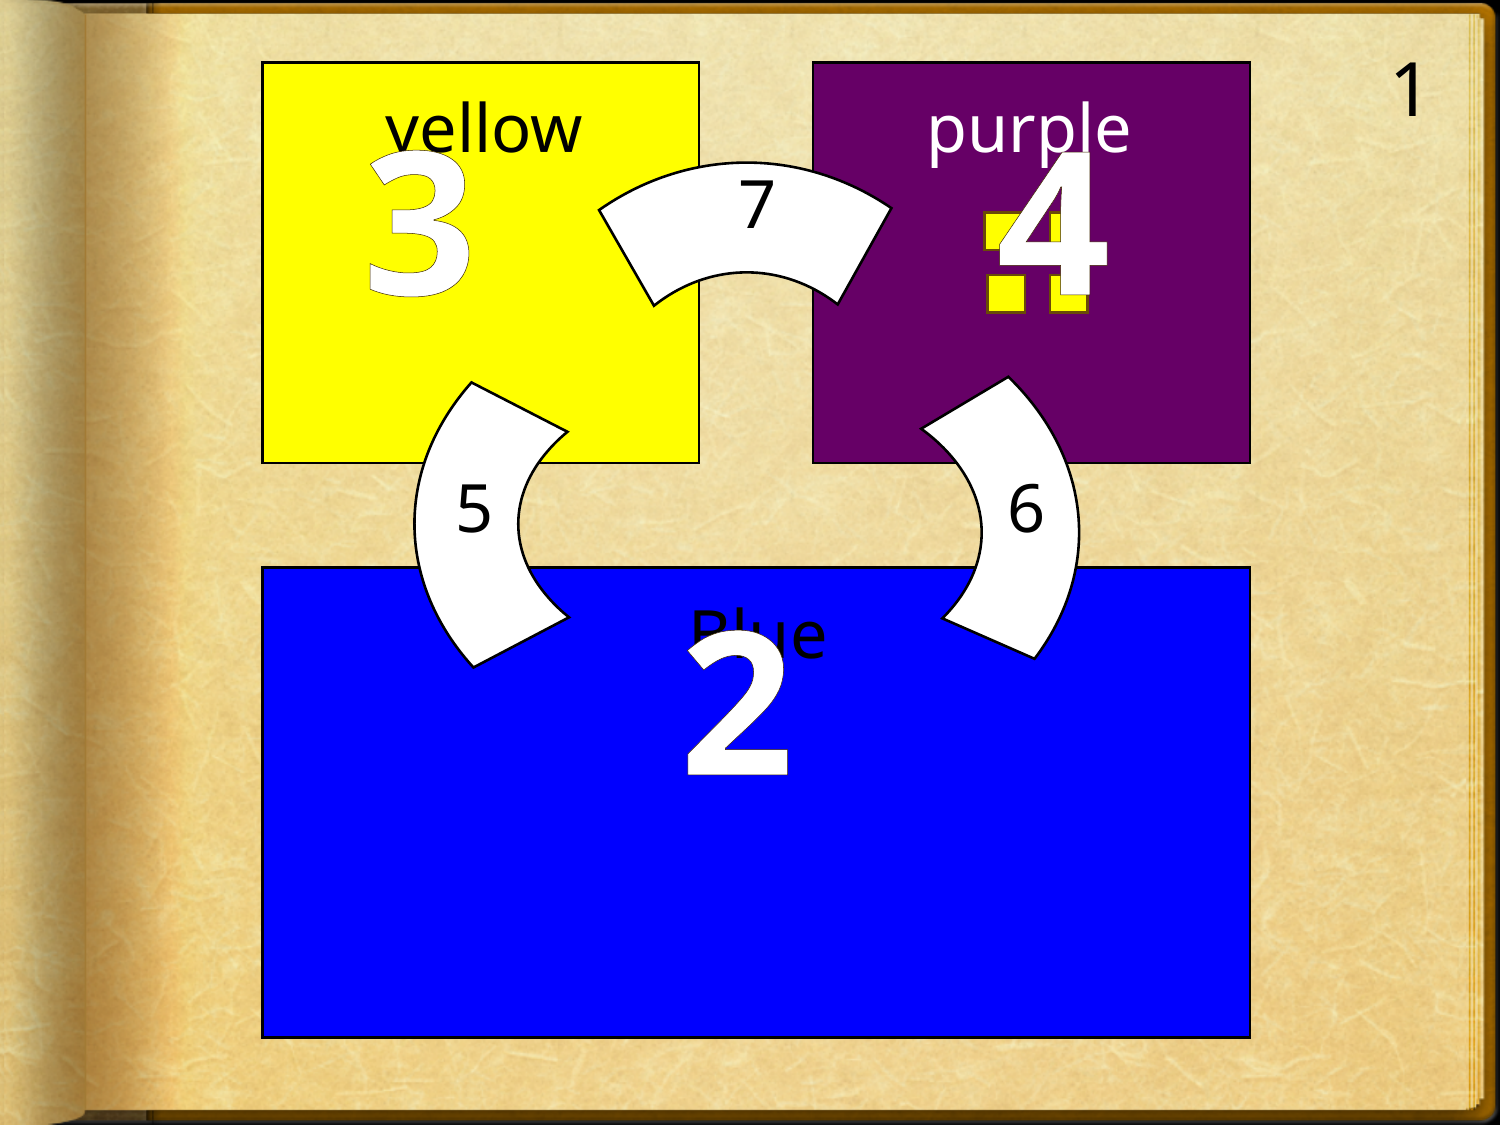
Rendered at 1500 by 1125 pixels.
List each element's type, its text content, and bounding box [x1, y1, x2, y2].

text_box 1 [1374, 34, 1488, 140]
picture [0, 0, 1500, 1125]
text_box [261, 61, 1251, 1039]
